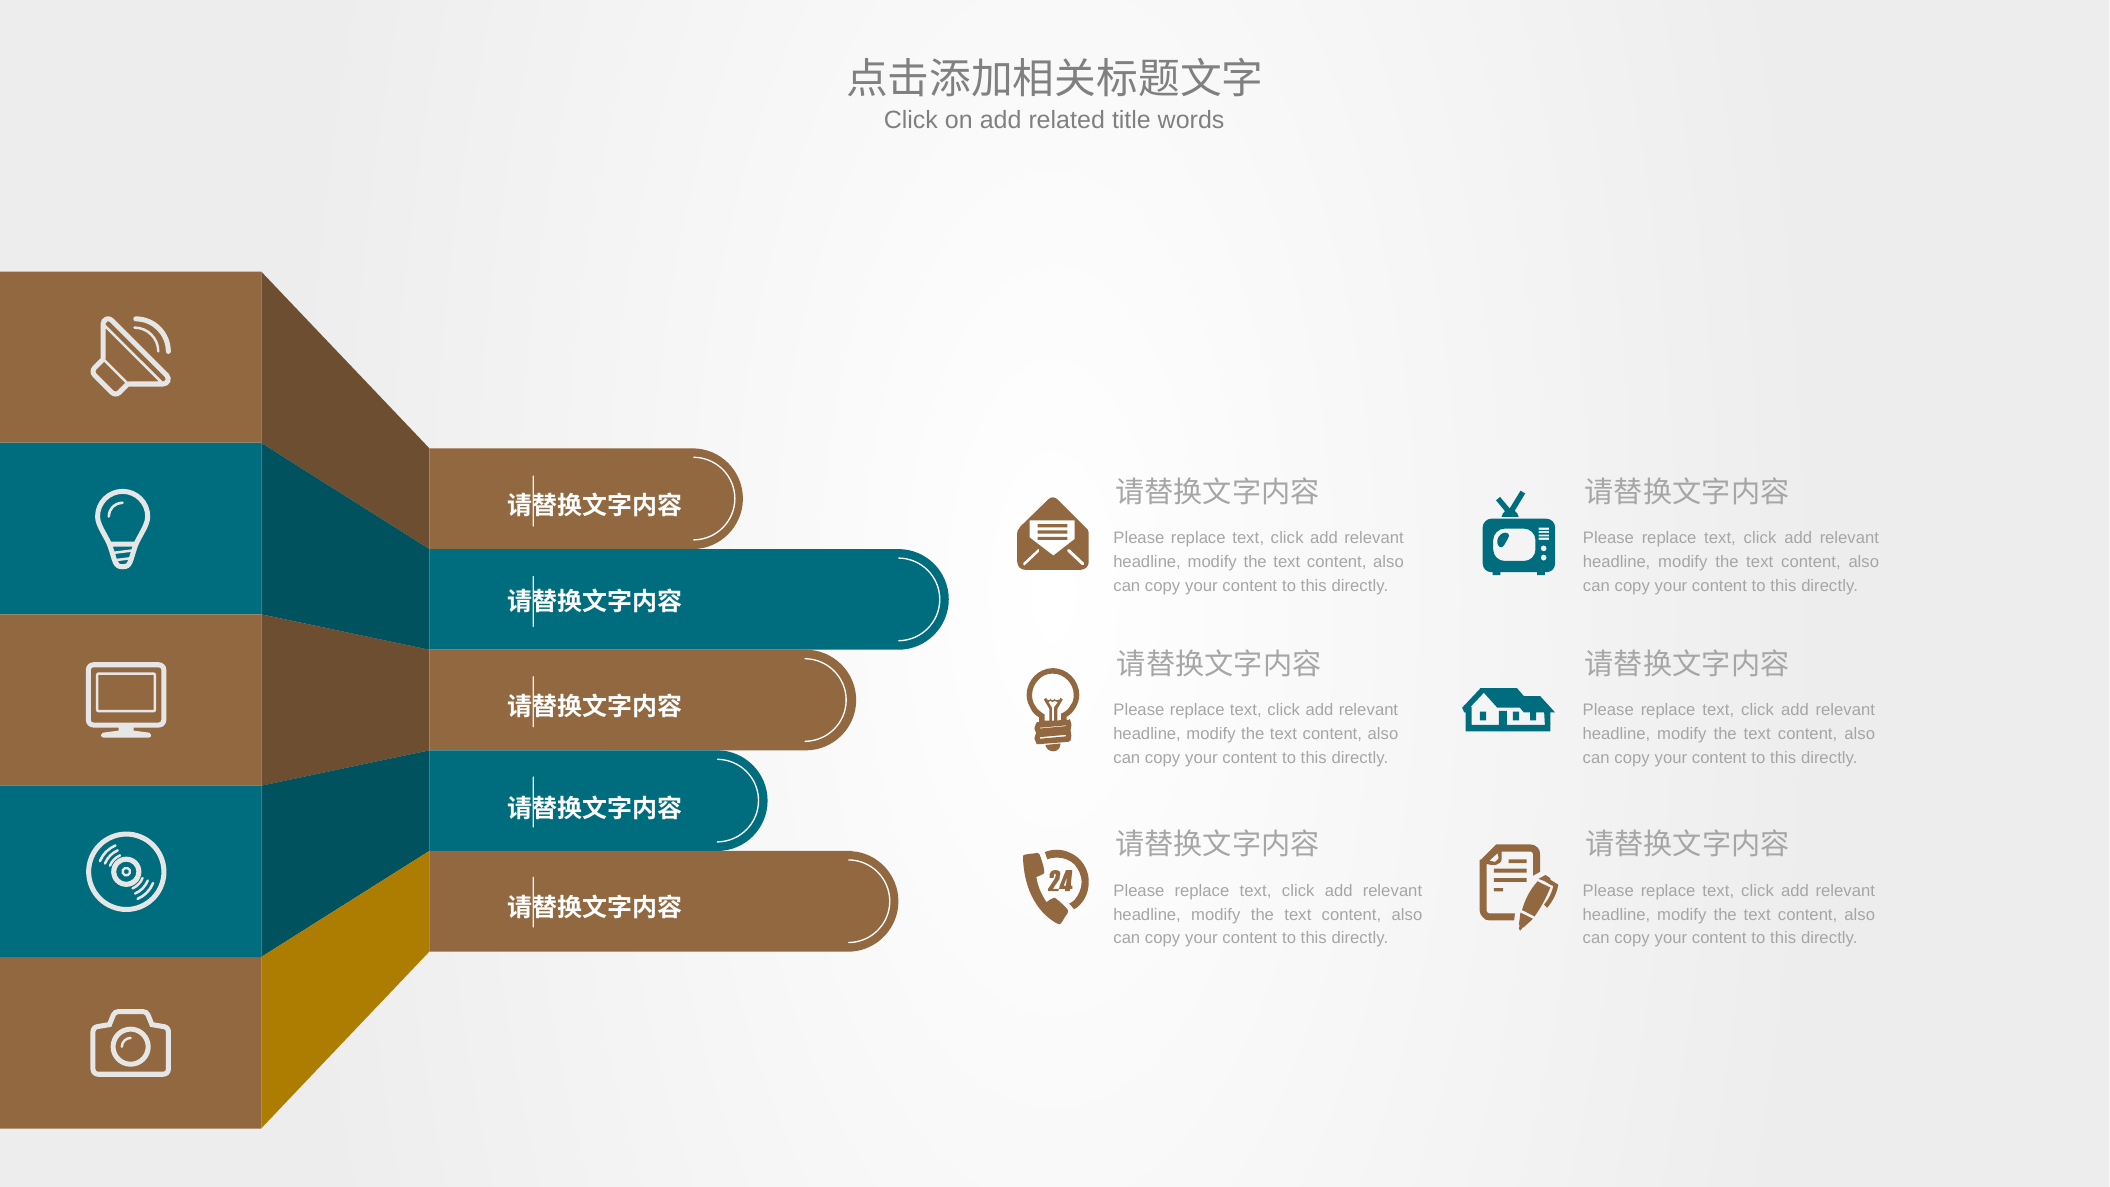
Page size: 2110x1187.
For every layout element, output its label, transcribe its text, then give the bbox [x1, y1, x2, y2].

text_box [1026, 668, 1080, 752]
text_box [1567, 811, 1891, 954]
text_box 点击添加相关标题文字 [803, 44, 1307, 107]
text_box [1568, 458, 1895, 602]
text_box [1017, 497, 1089, 570]
text_box [1522, 874, 1559, 917]
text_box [1098, 811, 1438, 954]
text_box [1518, 912, 1534, 931]
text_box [1098, 630, 1414, 774]
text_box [0, 271, 949, 1129]
text_box [1482, 518, 1556, 576]
text_box [1044, 849, 1089, 910]
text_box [1567, 630, 1891, 774]
text_box [1496, 490, 1526, 517]
picture [0, 0, 2110, 1187]
text_box Click on add related title words [864, 95, 1246, 158]
text_box [1023, 852, 1069, 925]
text_box [1462, 688, 1556, 732]
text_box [1098, 458, 1419, 602]
text_box [1479, 844, 1541, 921]
